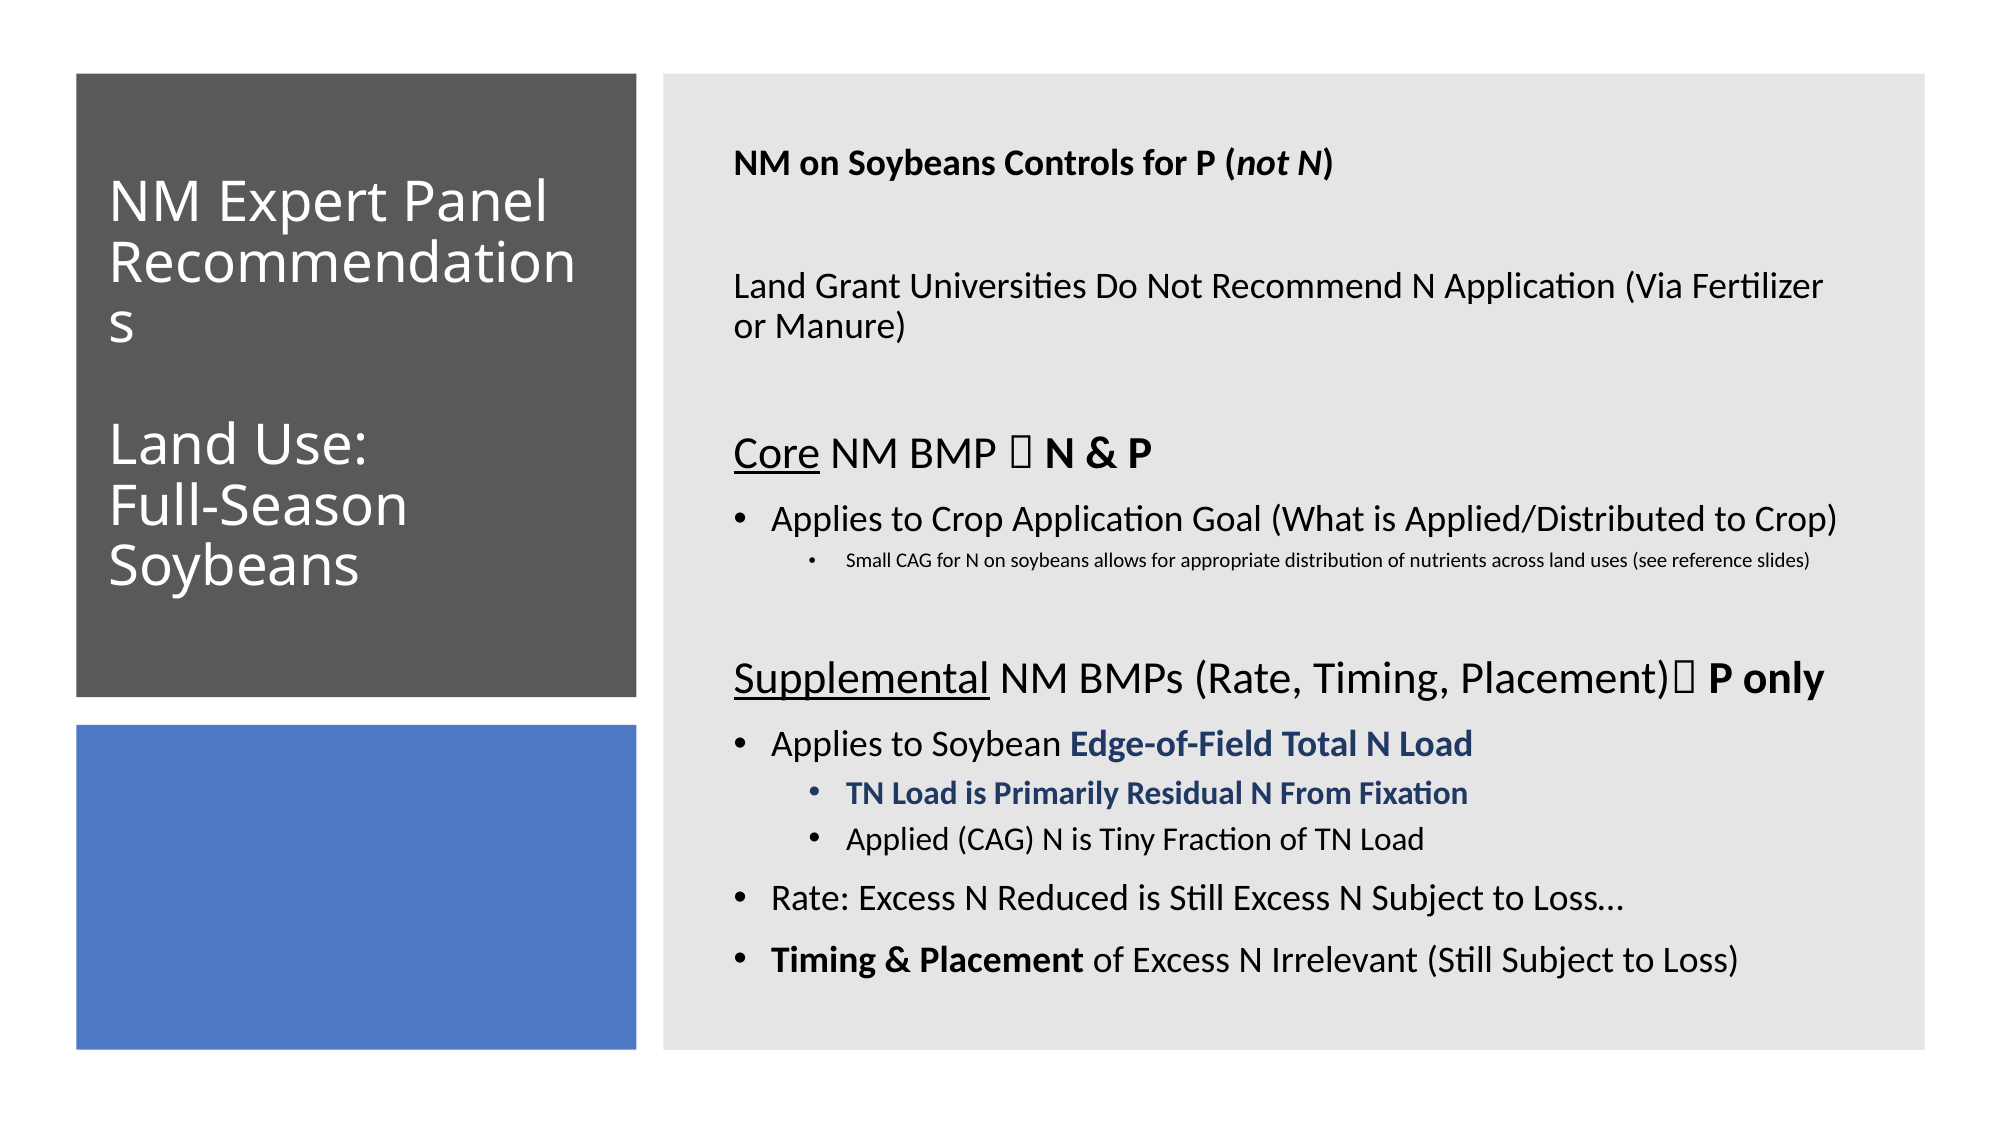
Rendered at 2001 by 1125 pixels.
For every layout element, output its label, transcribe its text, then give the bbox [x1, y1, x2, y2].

list NM on Soybeans Controls for P (not N) Land Grant Universities Do Not Recommend N Application (Via Fertilizer or Manure) Core NM BMP  N & P Applies to Crop Application Goal (What is Applied/Distributed to Crop) Small CAG for N on soybeans allows for appropriate distribution of nutrients across land uses (see reference slides) Supplemental NM BMPs (Rate, Timing, Placement) P only Applies to Soybean Edge-of-Field Total N Load TN Load is Primarily Residual N From Fixation Applied (CAG) N is Tiny Fraction of TN Load Rate: Excess N Reduced is Still Excess N Subject to Loss… Timing & Placement of Excess N Irrelevant (Still Subject to Loss) [718, 112, 1873, 1011]
text_box [75, 72, 637, 698]
title NM Expert Panel Recommendations Land Use: Full-Season Soybeans [93, 120, 614, 652]
text_box [662, 72, 1926, 1051]
text_box [75, 724, 637, 1051]
